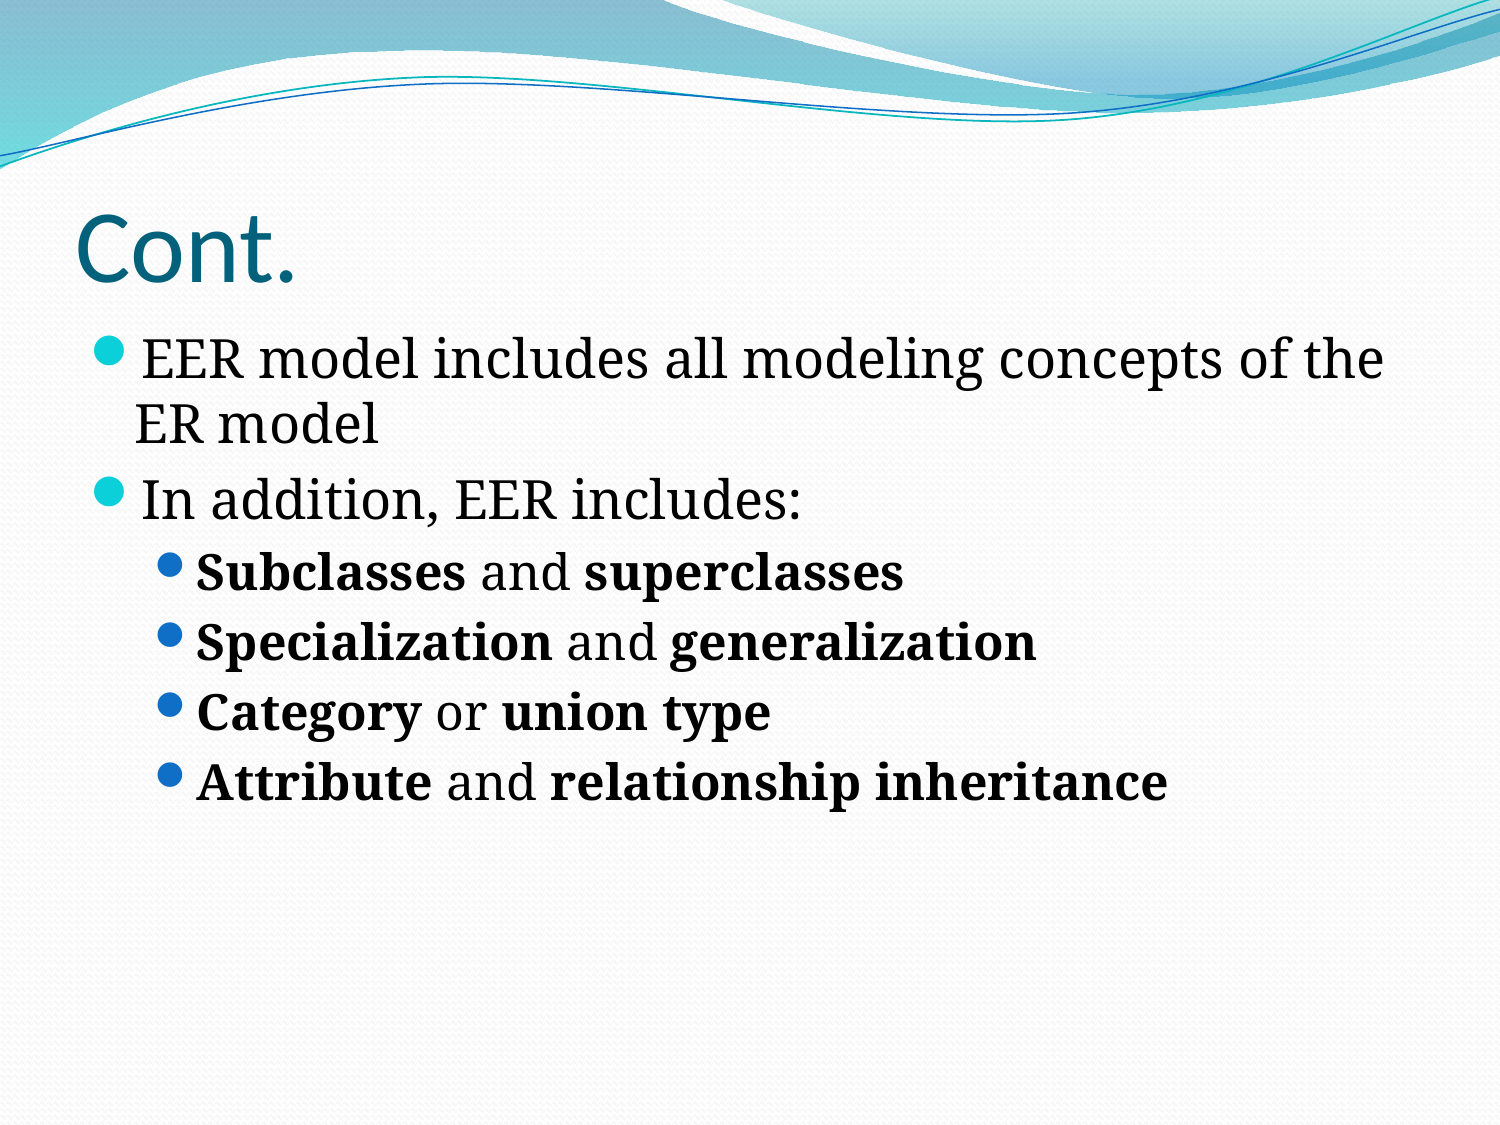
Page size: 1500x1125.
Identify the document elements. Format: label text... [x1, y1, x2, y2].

title Cont. [75, 115, 1425, 303]
list EER model includes all modeling concepts of the ER model In addition, EER includes: Subclasses and superclasses Specialization and generalization Category or union type Attribute and relationship inheritance [75, 317, 1425, 1038]
